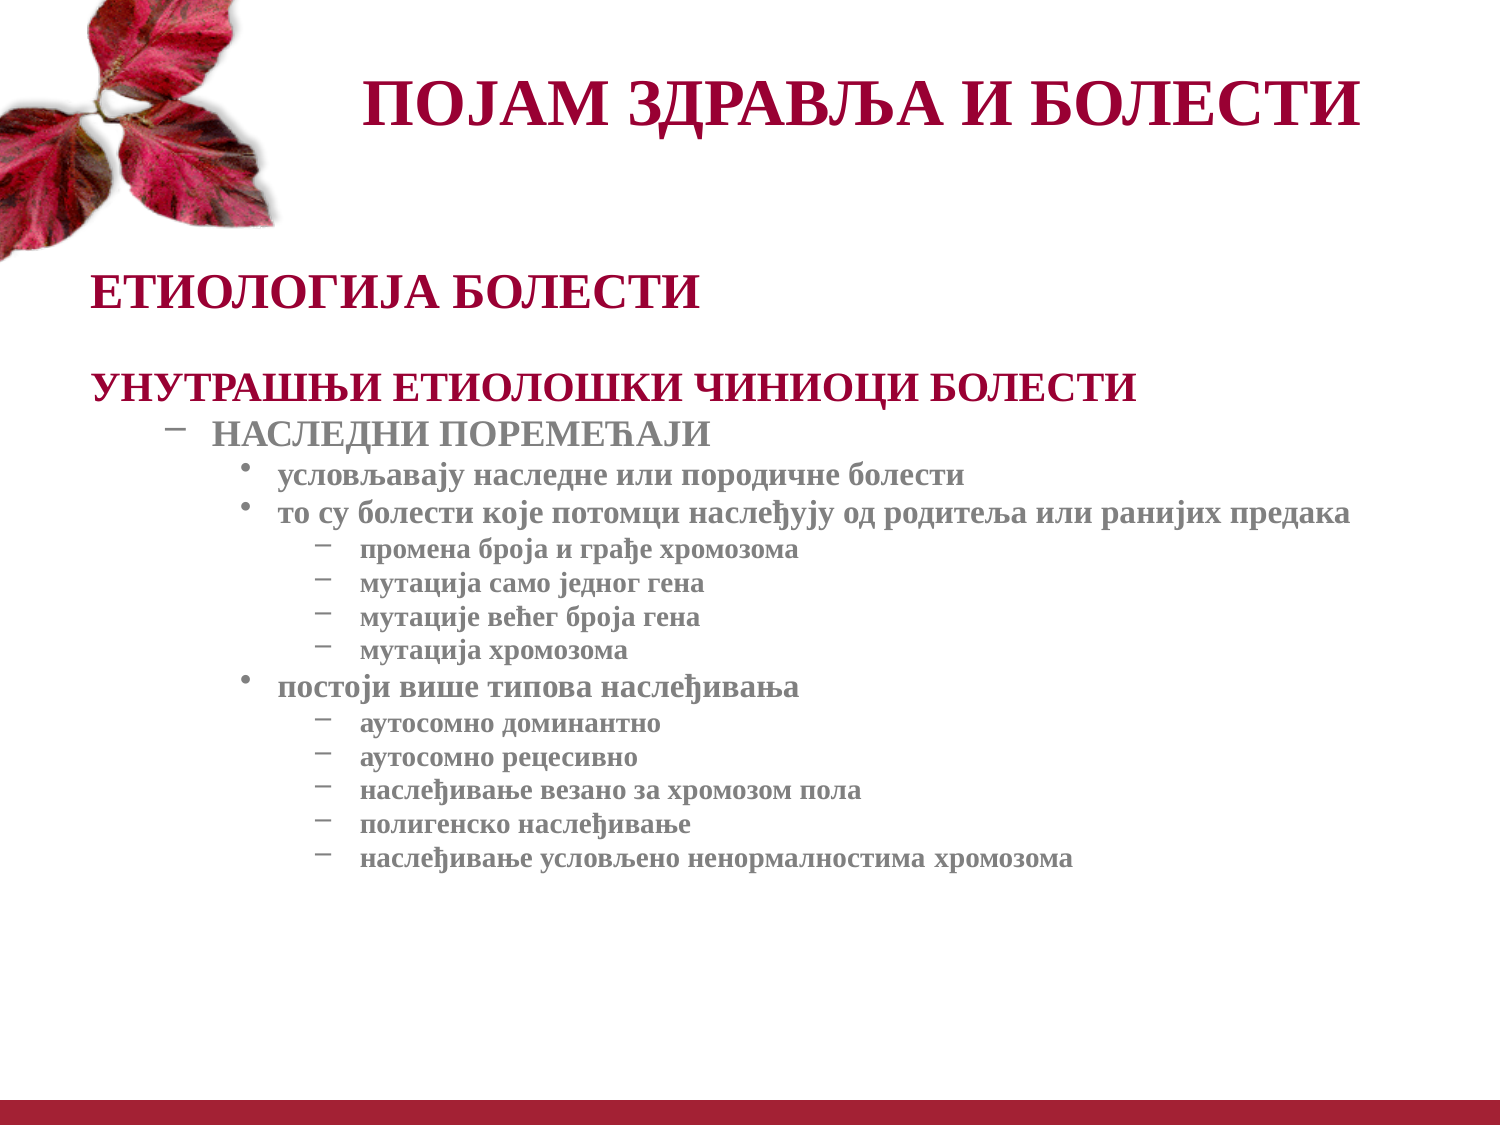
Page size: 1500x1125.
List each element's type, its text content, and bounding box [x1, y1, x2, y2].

title ПОЈАМ ЗДРАВЉА И БОЛЕСТИ [289, 44, 1436, 233]
picture [0, 0, 295, 273]
list ЕТИОЛОГИЈА БОЛЕСТИ УНУТРАШЊИ ЕТИОЛОШКИ ЧИНИОЦИ БОЛЕСТИ НАСЛЕДНИ ПОРЕМЕЋАЈИ условљавају наследне или породичне болести то су болести које потомци наслеђују од родитеља или ранијих предака промена броја и грађе хромозома мутација само једног гена мутације већег броја гена мутација хромозома постоји више типова наслеђивања аутосомно доминантно аутосомно рецесивно наслеђивање везано за хромозом пола полигенско наслеђивање наслеђивање условљено ненормалностима хромозома [74, 262, 1426, 1006]
